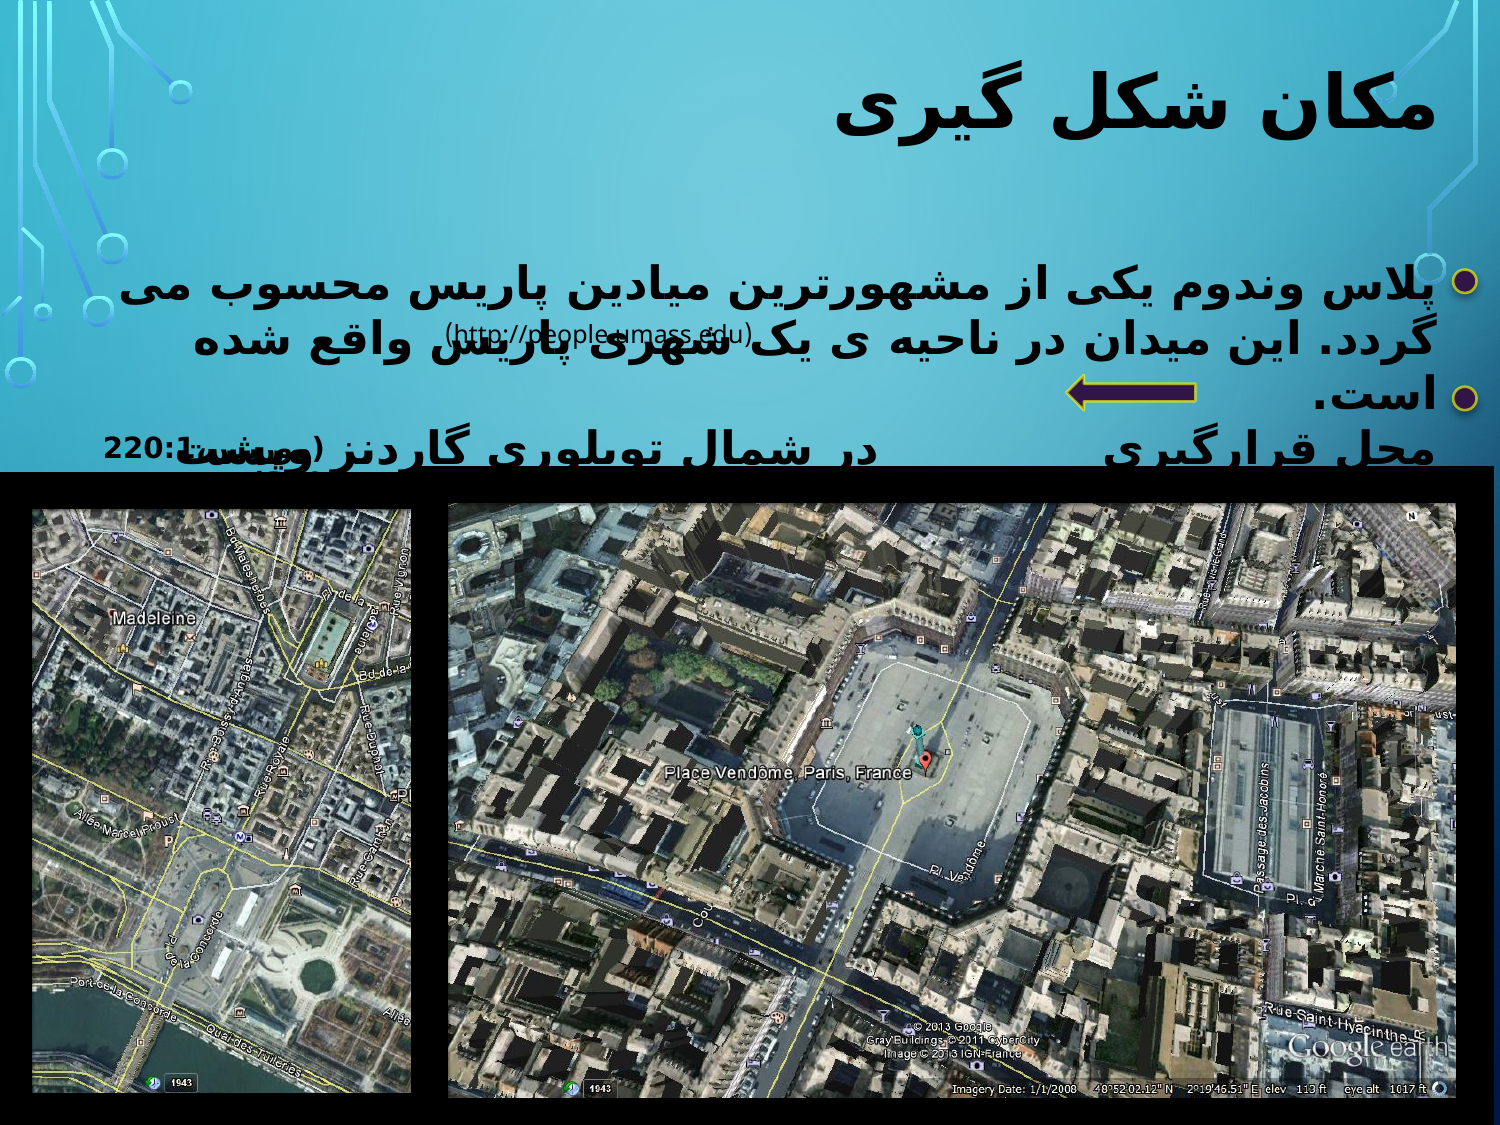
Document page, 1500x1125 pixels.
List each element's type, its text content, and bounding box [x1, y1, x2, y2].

text_box پلاس وندوم یکی از مشهورترین میادین پاریس محسوب می گردد. این میدان در ناحیه ی یک شهری پاریس واقع شده است. محل قرارگیری در شمال تویلوری گاردنز وپشت کوچه ریولی و کوچه سنت انوره [82, 246, 1454, 472]
text_box [1451, 268, 1478, 295]
text_box [1451, 385, 1478, 412]
text_box (http://people.umass.edu) [380, 310, 768, 386]
text_box [1065, 373, 1197, 412]
picture [32, 503, 1457, 1099]
title مکان شکل گیری [105, 46, 1456, 163]
text_box (موریس،220:1390) [81, 422, 340, 472]
